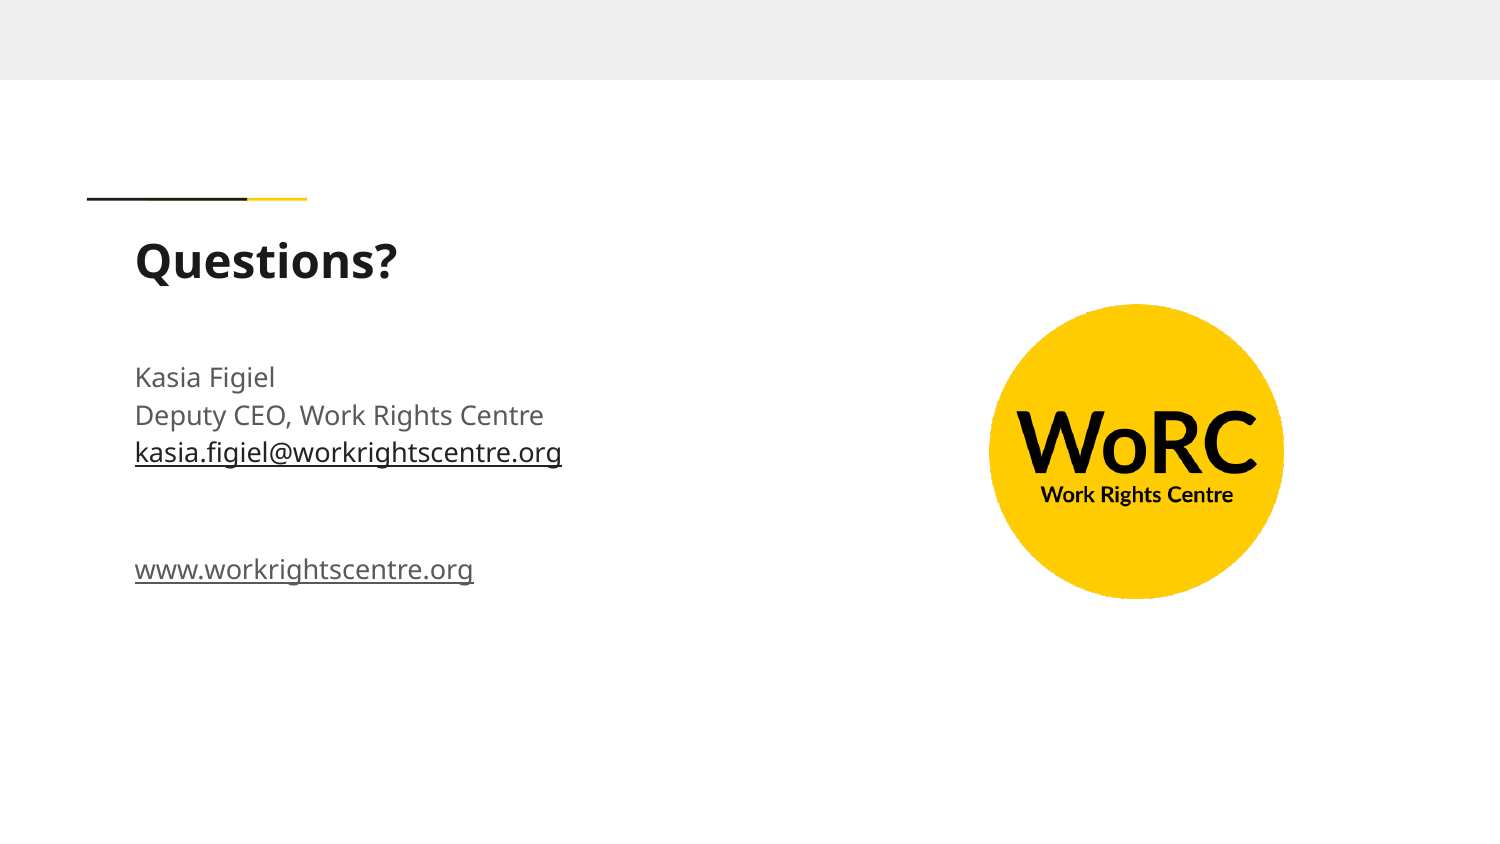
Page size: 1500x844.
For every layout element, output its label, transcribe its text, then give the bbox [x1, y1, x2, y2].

picture [989, 303, 1284, 599]
title Questions? [119, 216, 1381, 305]
list Kasia Figiel Deputy CEO, Work Rights Centre kasia.figiel@workrightscentre.org www.workrightscentre.org [119, 341, 1381, 712]
